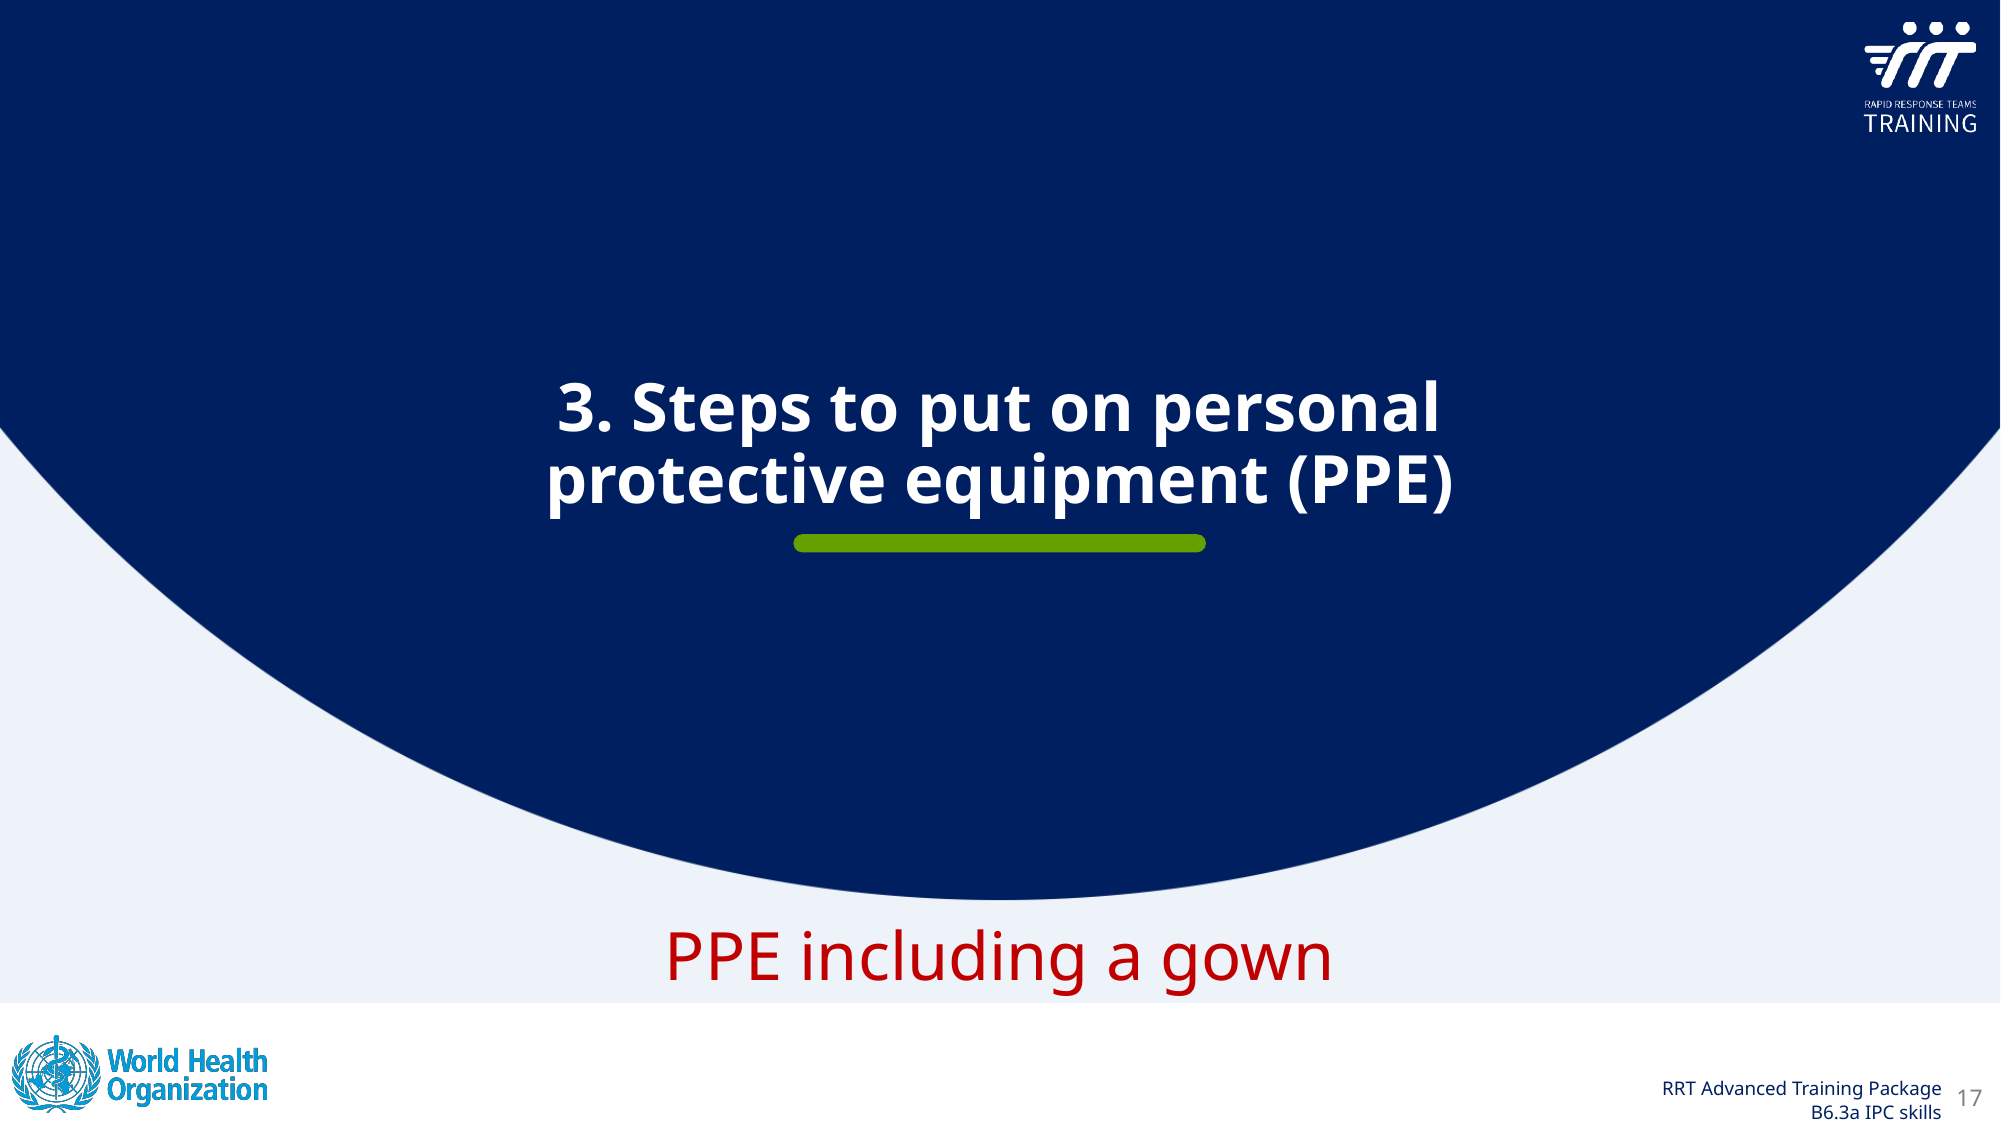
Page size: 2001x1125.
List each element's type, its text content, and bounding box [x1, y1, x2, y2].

picture [0, 0, 2001, 1003]
picture [24, 1054, 36, 1087]
text_box 3. Steps to put on personal protective equipment (PPE) [465, 305, 1535, 586]
picture [34, 1054, 43, 1078]
picture [12, 1083, 48, 1113]
text_box PPE including a gown [657, 906, 1343, 1002]
picture [40, 1062, 47, 1070]
picture [50, 1108, 62, 1113]
picture [12, 1035, 54, 1068]
picture [30, 1083, 37, 1091]
picture [71, 1053, 90, 1091]
picture [46, 1056, 54, 1062]
picture [22, 1062, 26, 1077]
picture [59, 1035, 267, 1113]
picture [36, 1088, 78, 1105]
